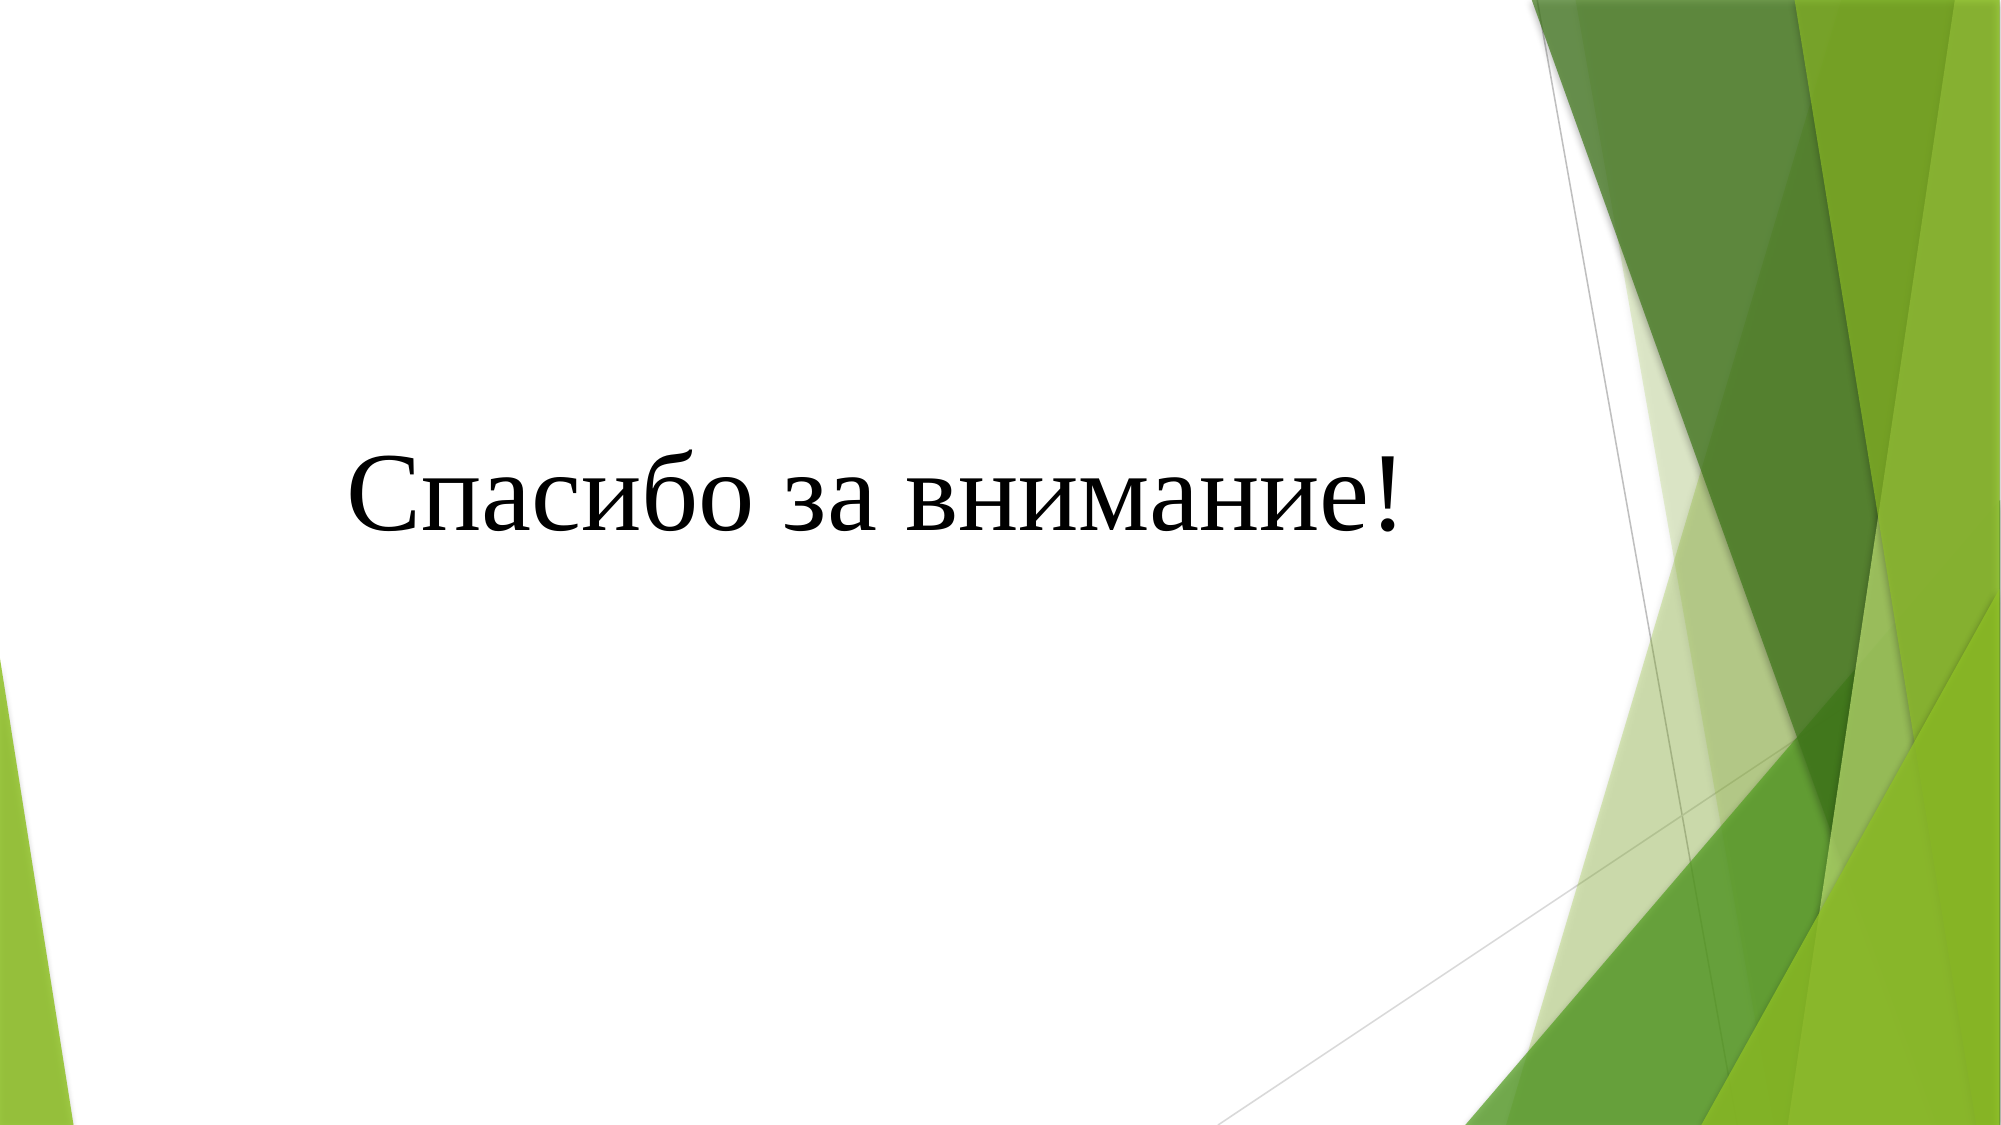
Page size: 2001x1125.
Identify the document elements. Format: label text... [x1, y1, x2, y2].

text_box Спасибо за внимание! [331, 401, 1424, 561]
